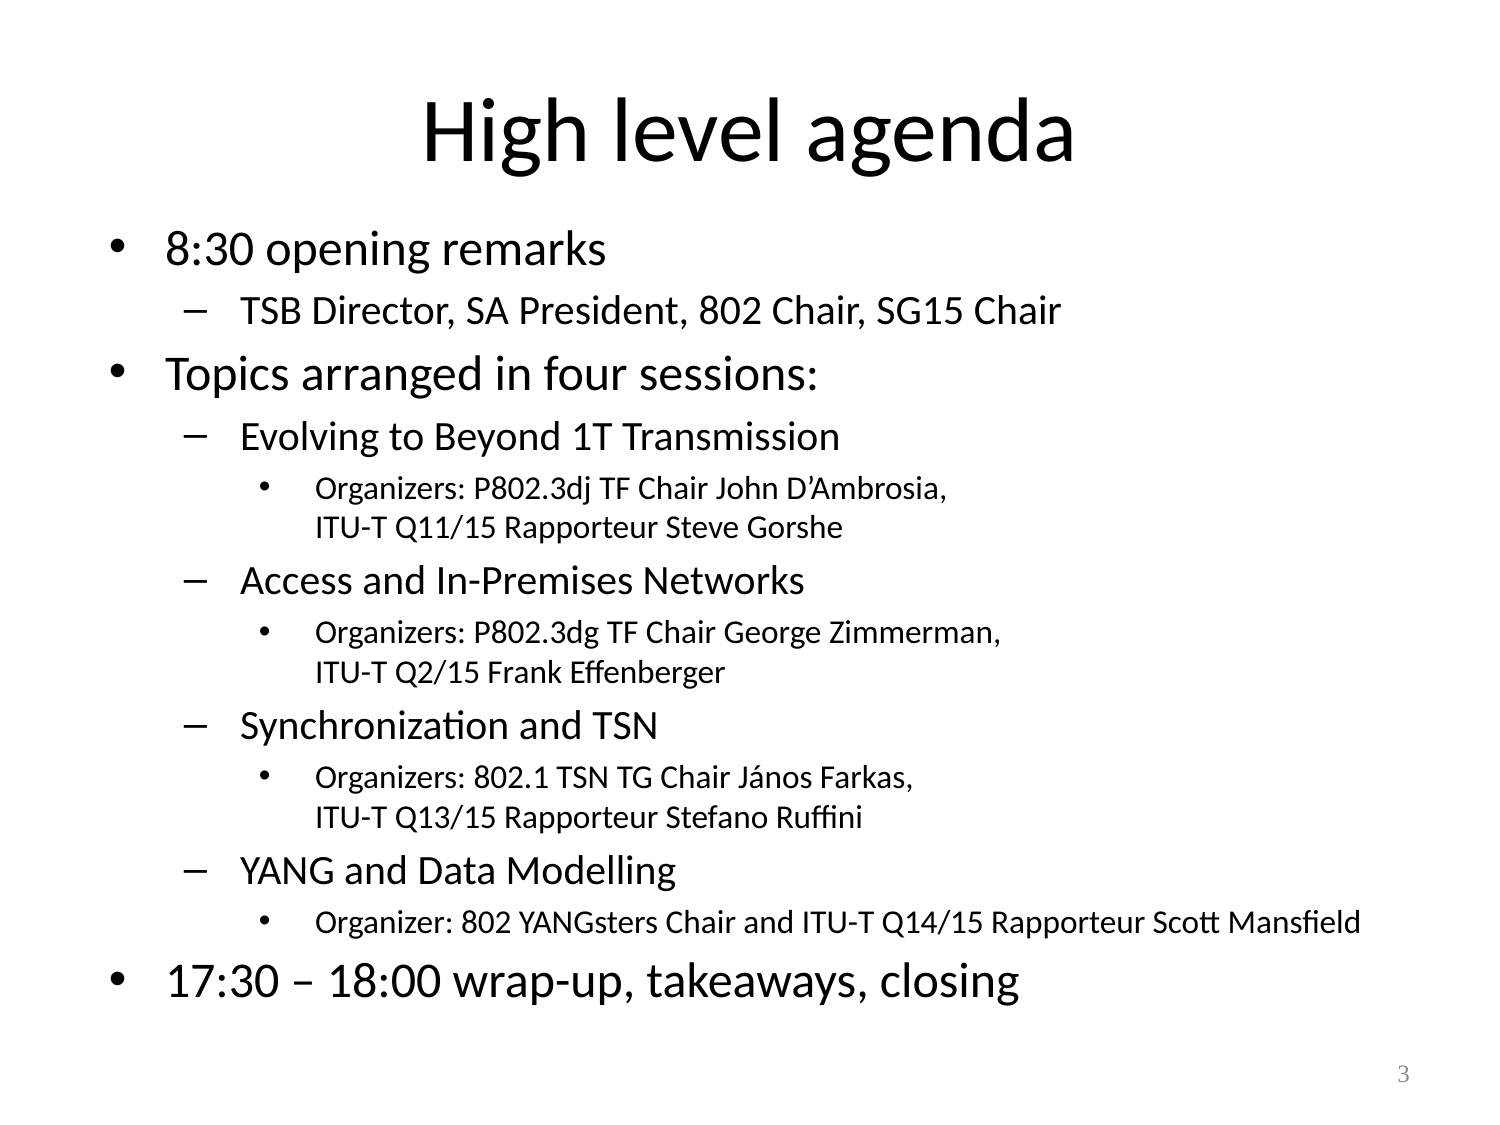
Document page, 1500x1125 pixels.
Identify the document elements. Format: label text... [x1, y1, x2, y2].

title High level agenda [75, 30, 1425, 208]
list 8:30 opening remarks TSB Director, SA President, 802 Chair, SG15 Chair Topics arranged in four sessions: Evolving to Beyond 1T Transmission Organizers: P802.3dj TF Chair John D’Ambrosia, ITU-T Q11/15 Rapporteur Steve Gorshe Access and In-Premises Networks Organizers: P802.3dg TF Chair George Zimmerman, ITU-T Q2/15 Frank Effenberger Synchronization and TSN Organizers: 802.1 TSN TG Chair János Farkas, ITU-T Q13/15 Rapporteur Stefano Ruffini YANG and Data Modelling Organizer: 802 YANGsters Chair and ITU-T Q14/15 Rapporteur Scott Mansfield 17:30 – 18:00 wrap-up, takeaways, closing [75, 208, 1425, 1049]
slide_number 3 [1074, 1042, 1425, 1103]
